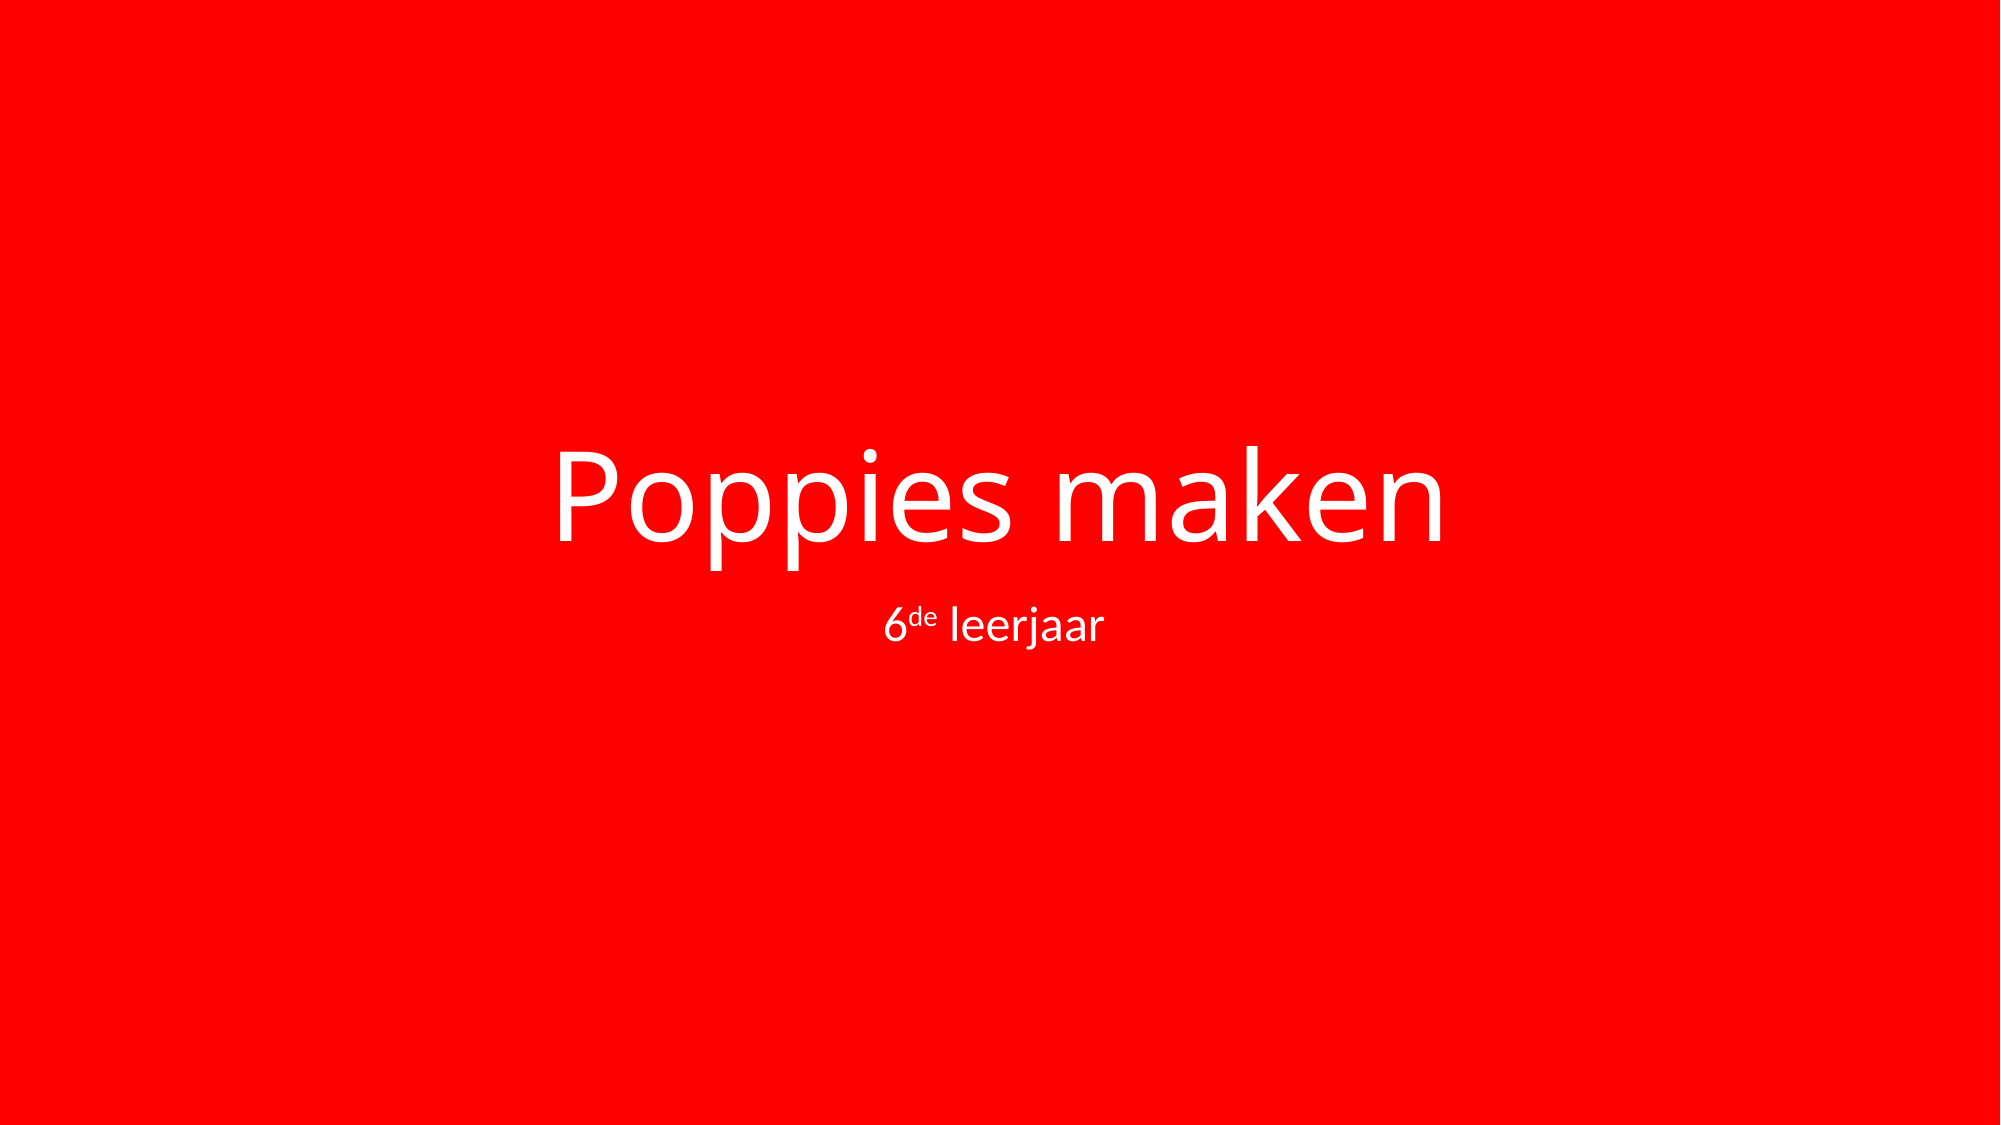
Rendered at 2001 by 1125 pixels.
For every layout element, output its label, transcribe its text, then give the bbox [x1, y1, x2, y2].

subtitle 6de leerjaar [249, 590, 1750, 863]
title Poppies maken [249, 184, 1750, 576]
